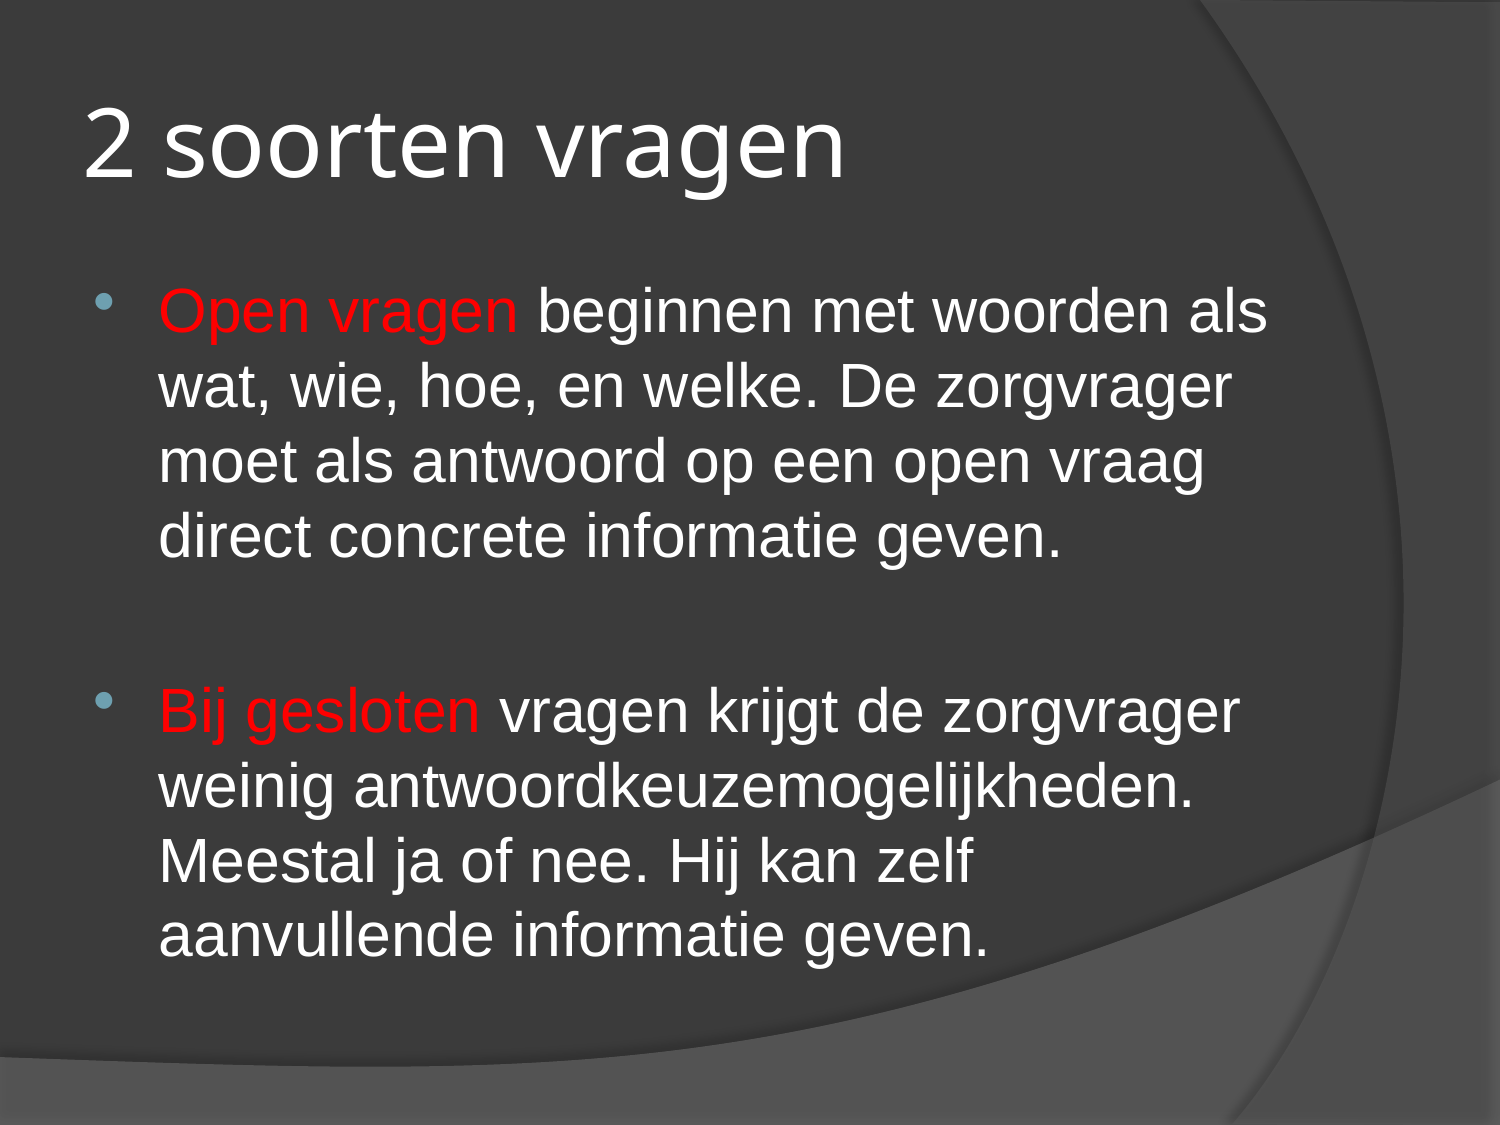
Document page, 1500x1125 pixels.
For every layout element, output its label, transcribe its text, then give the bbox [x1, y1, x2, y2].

list Open vragen beginnen met woorden als wat, wie, hoe, en welke. De zorgvrager moet als antwoord op een open vraag direct concrete informatie geven. Bij gesloten vragen krijgt de zorgvrager weinig antwoordkeuzemogelijkheden. Meestal ja of nee. Hij kan zelf aanvullende informatie geven. [75, 262, 1300, 1005]
title 2 soorten vragen [75, 45, 1300, 233]
